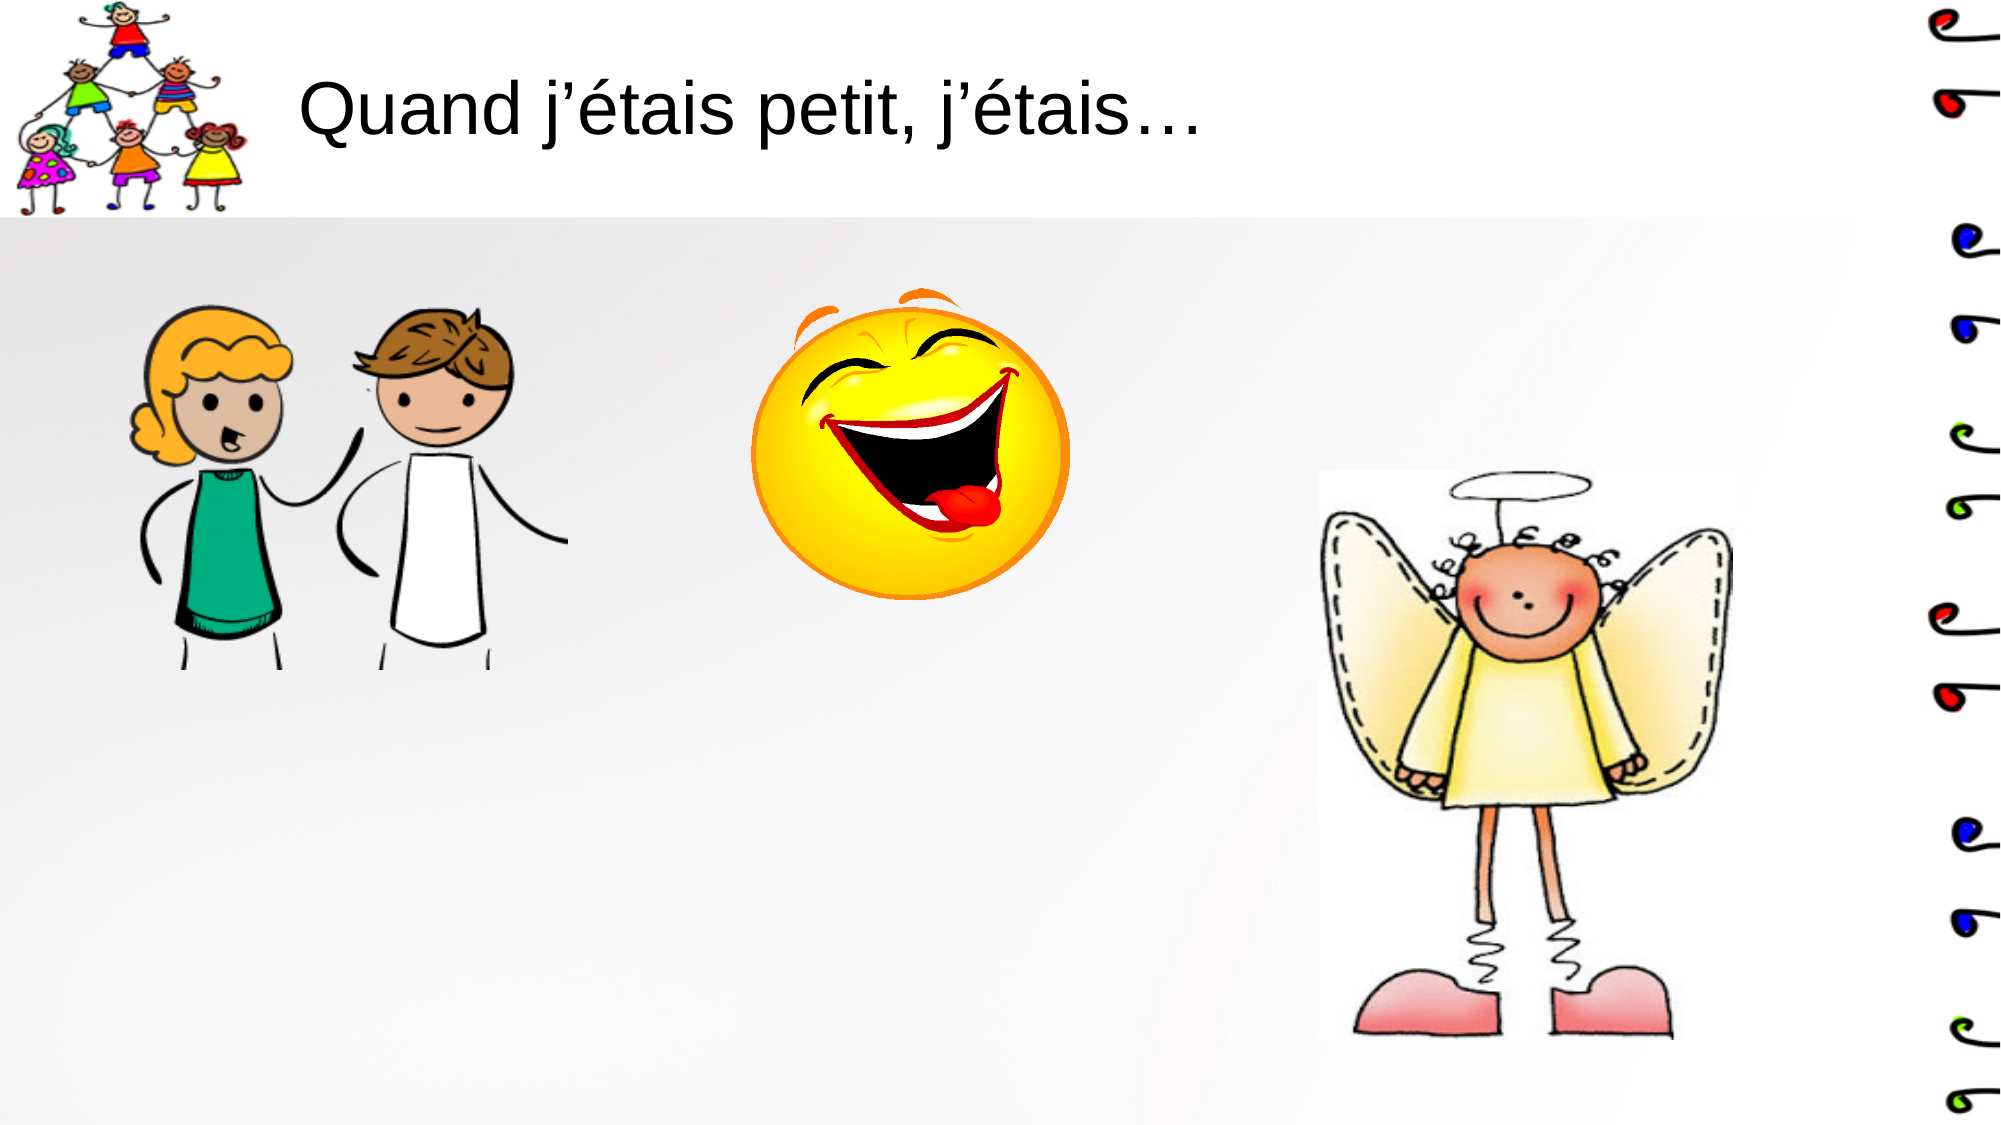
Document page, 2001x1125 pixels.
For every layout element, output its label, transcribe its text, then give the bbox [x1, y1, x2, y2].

title Quand j’étais petit, j’étais… [283, 16, 1951, 192]
picture [0, 0, 2001, 1125]
